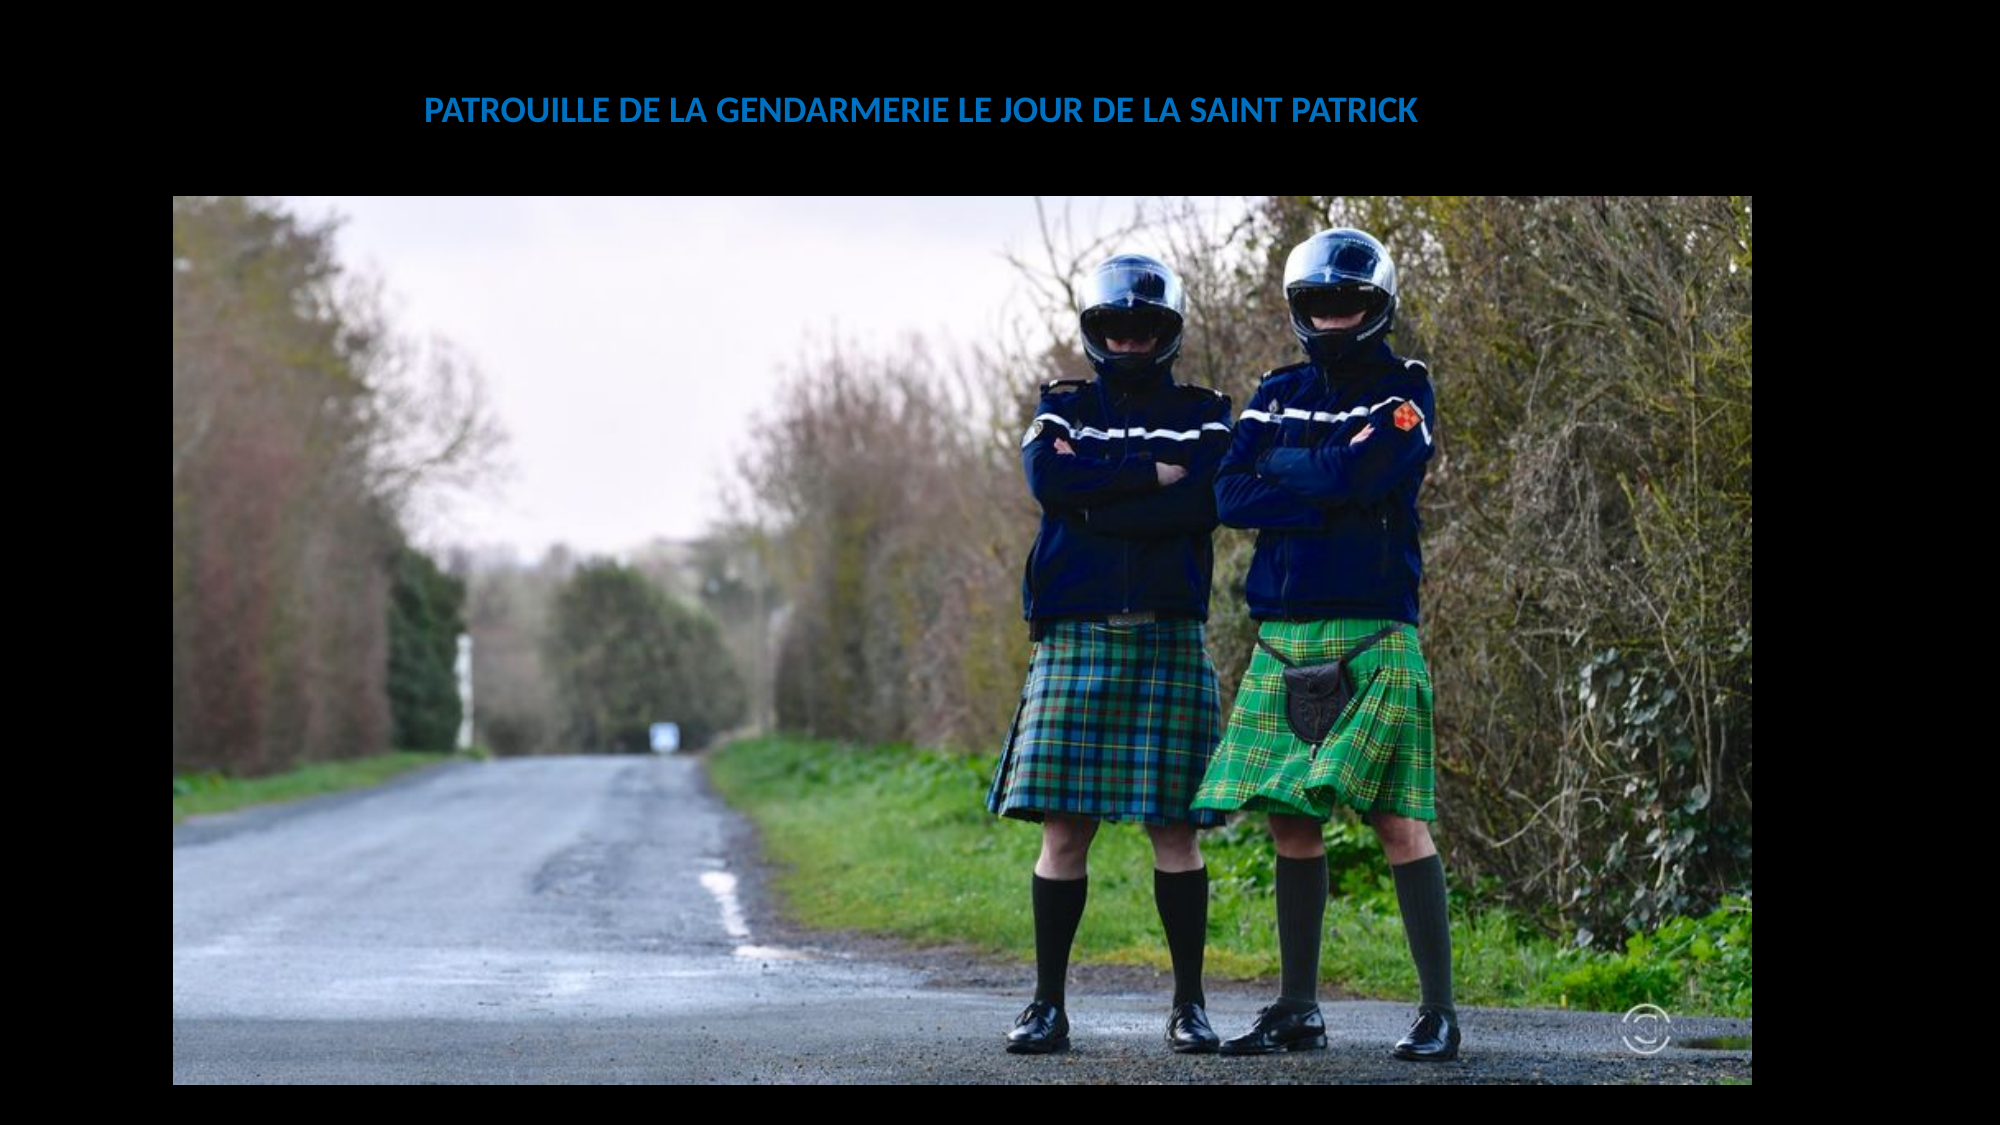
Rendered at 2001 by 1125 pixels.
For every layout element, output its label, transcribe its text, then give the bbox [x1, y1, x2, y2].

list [173, 196, 1752, 1085]
text_box PATROUILLE DE LA GENDARMERIE LE JOUR DE LA SAINT PATRICK [409, 78, 1556, 138]
